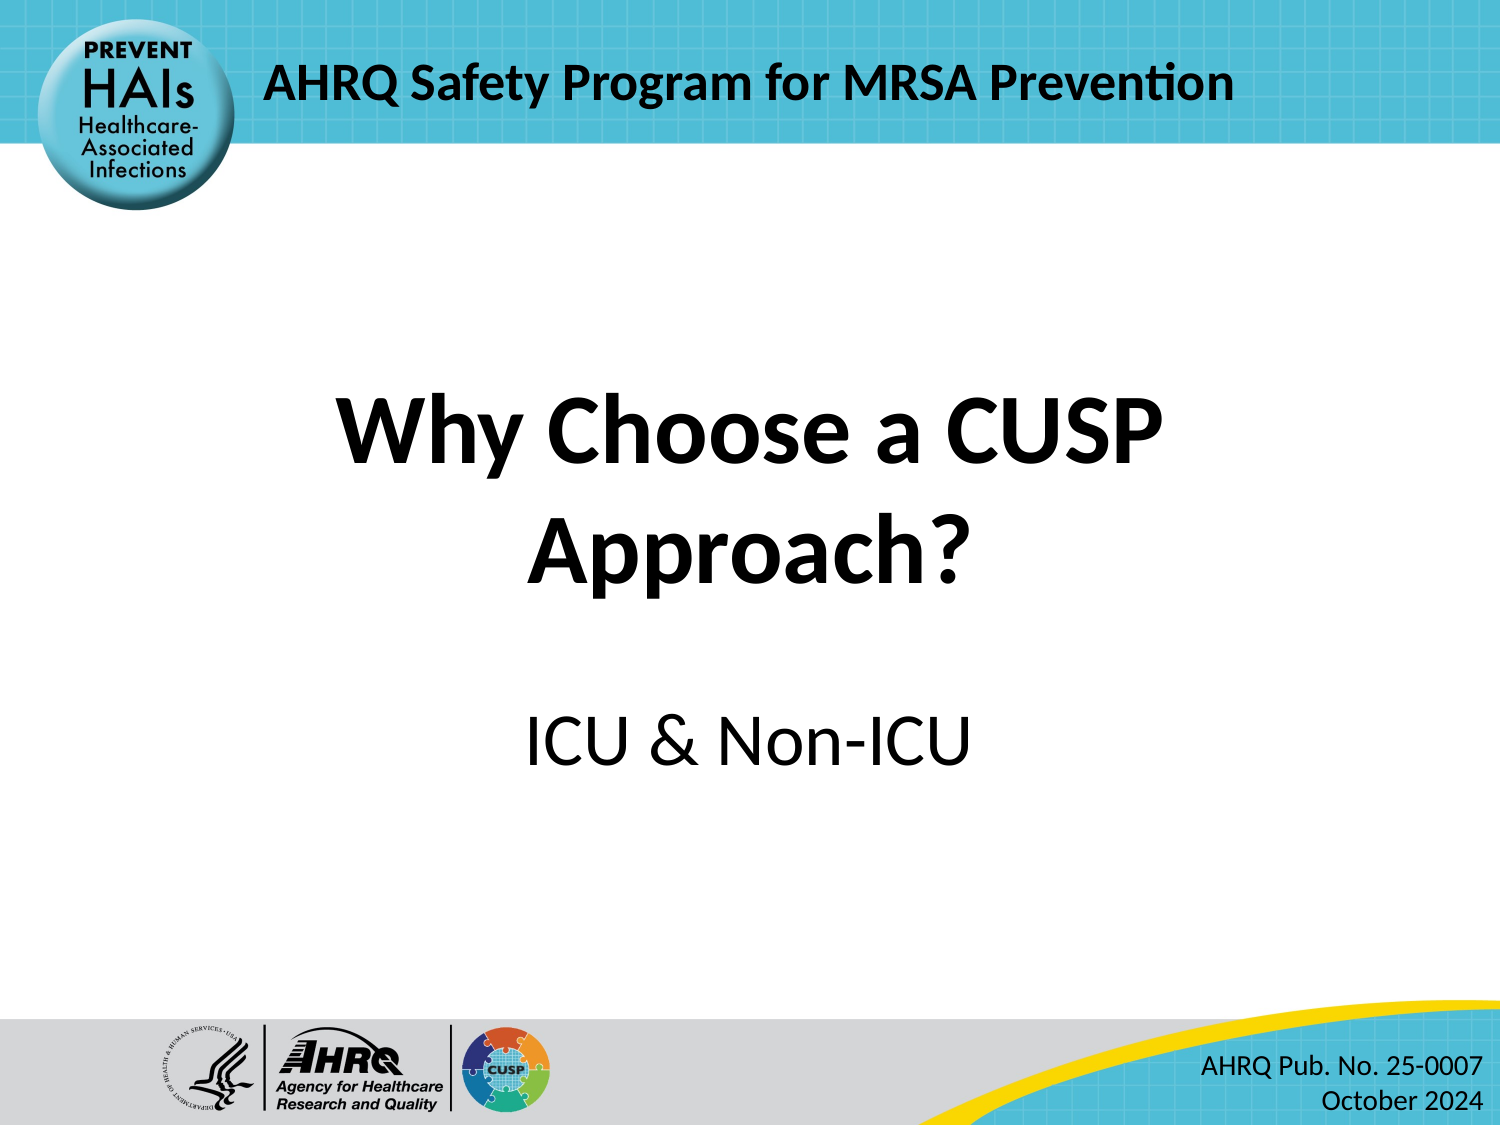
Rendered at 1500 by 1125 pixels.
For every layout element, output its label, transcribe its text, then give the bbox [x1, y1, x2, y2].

list ICU & Non-ICU [172, 682, 1328, 848]
list Why Choose a CUSP Approach? [173, 307, 1328, 661]
picture [0, 0, 1500, 1125]
title AHRQ Safety Program for MRSA Prevention [225, 0, 1275, 150]
text_box AHRQ Pub. No. 25-0007 October 2024 [1186, 1039, 1499, 1124]
